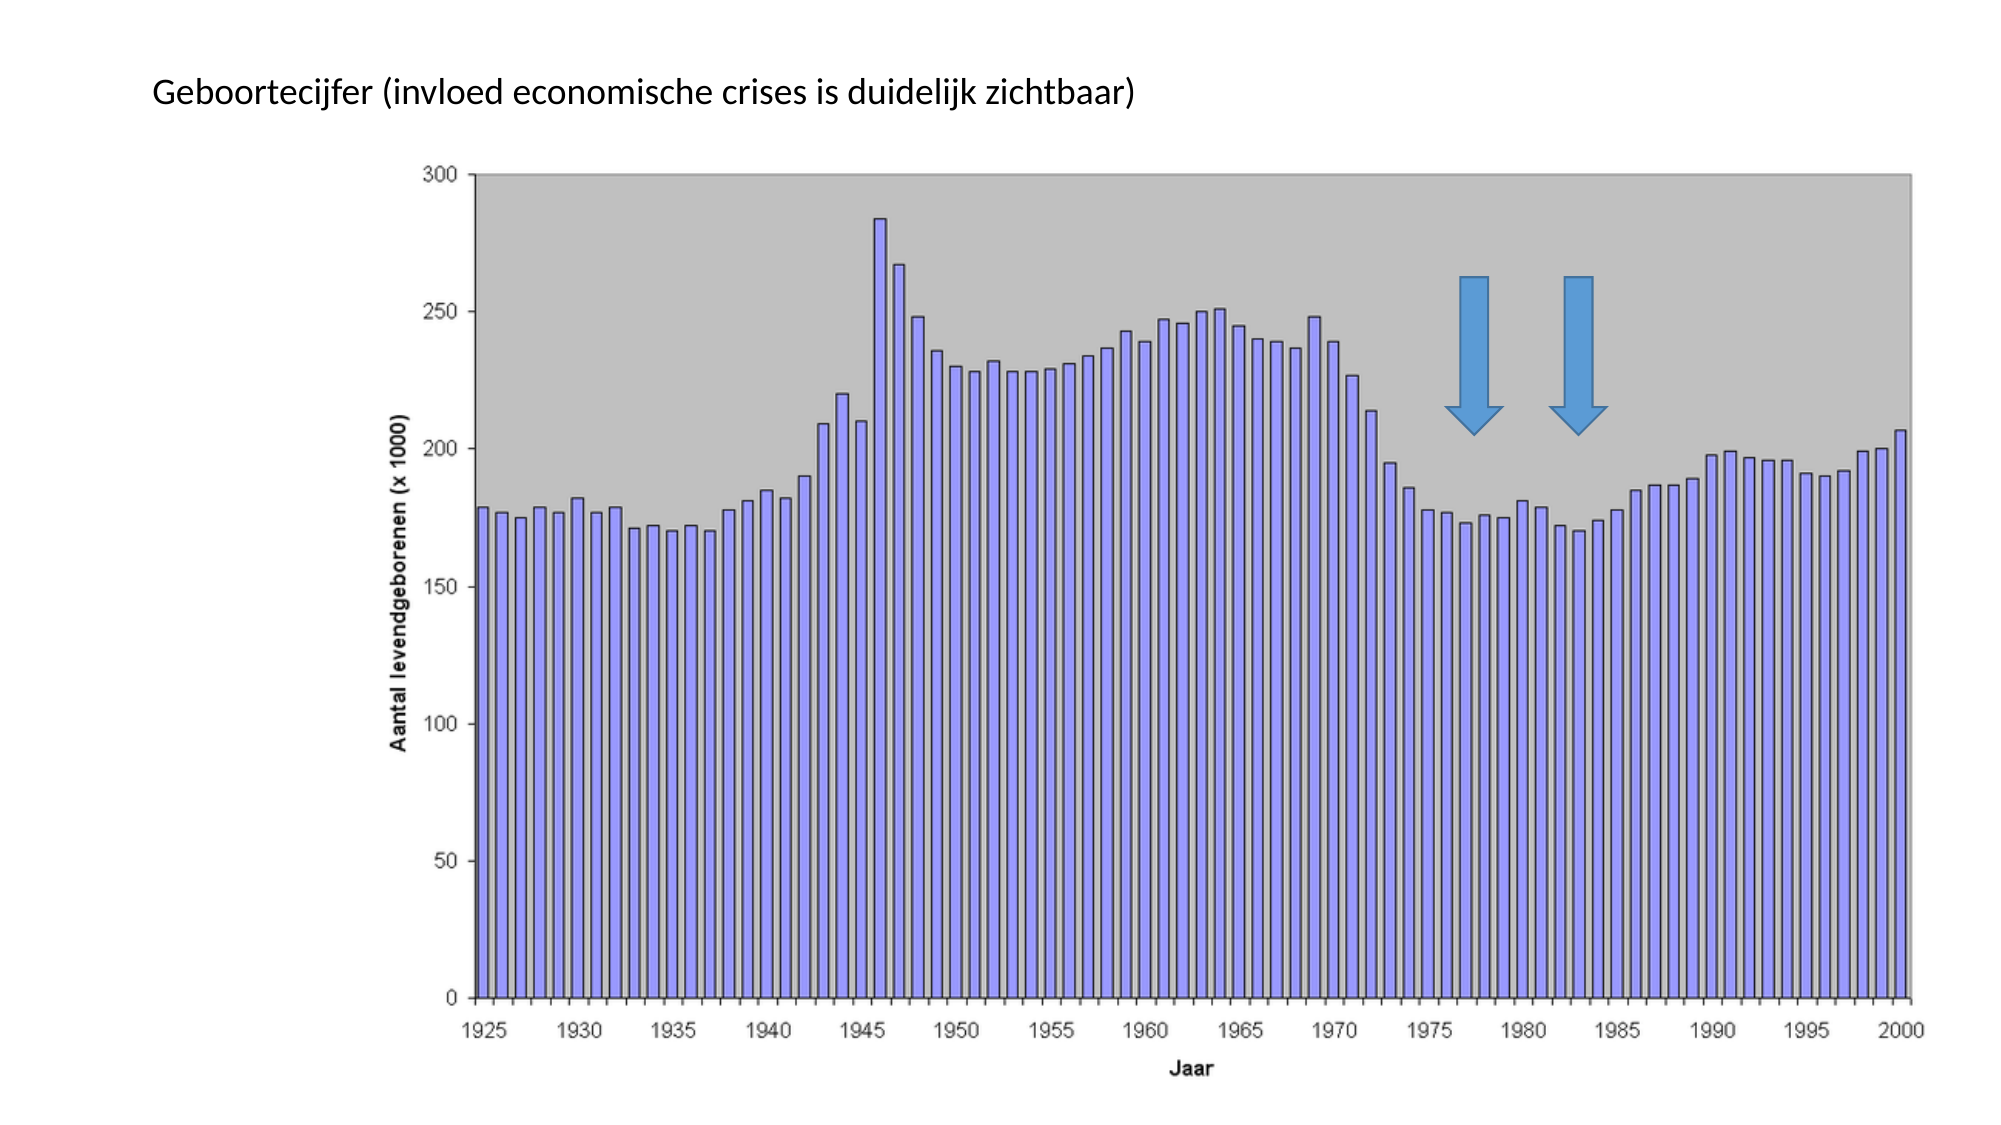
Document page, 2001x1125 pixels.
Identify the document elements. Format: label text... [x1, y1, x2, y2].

text_box Geboortecijfer (invloed economische crises is duidelijk zichtbaar) [137, 59, 1359, 120]
picture [363, 135, 1942, 1106]
